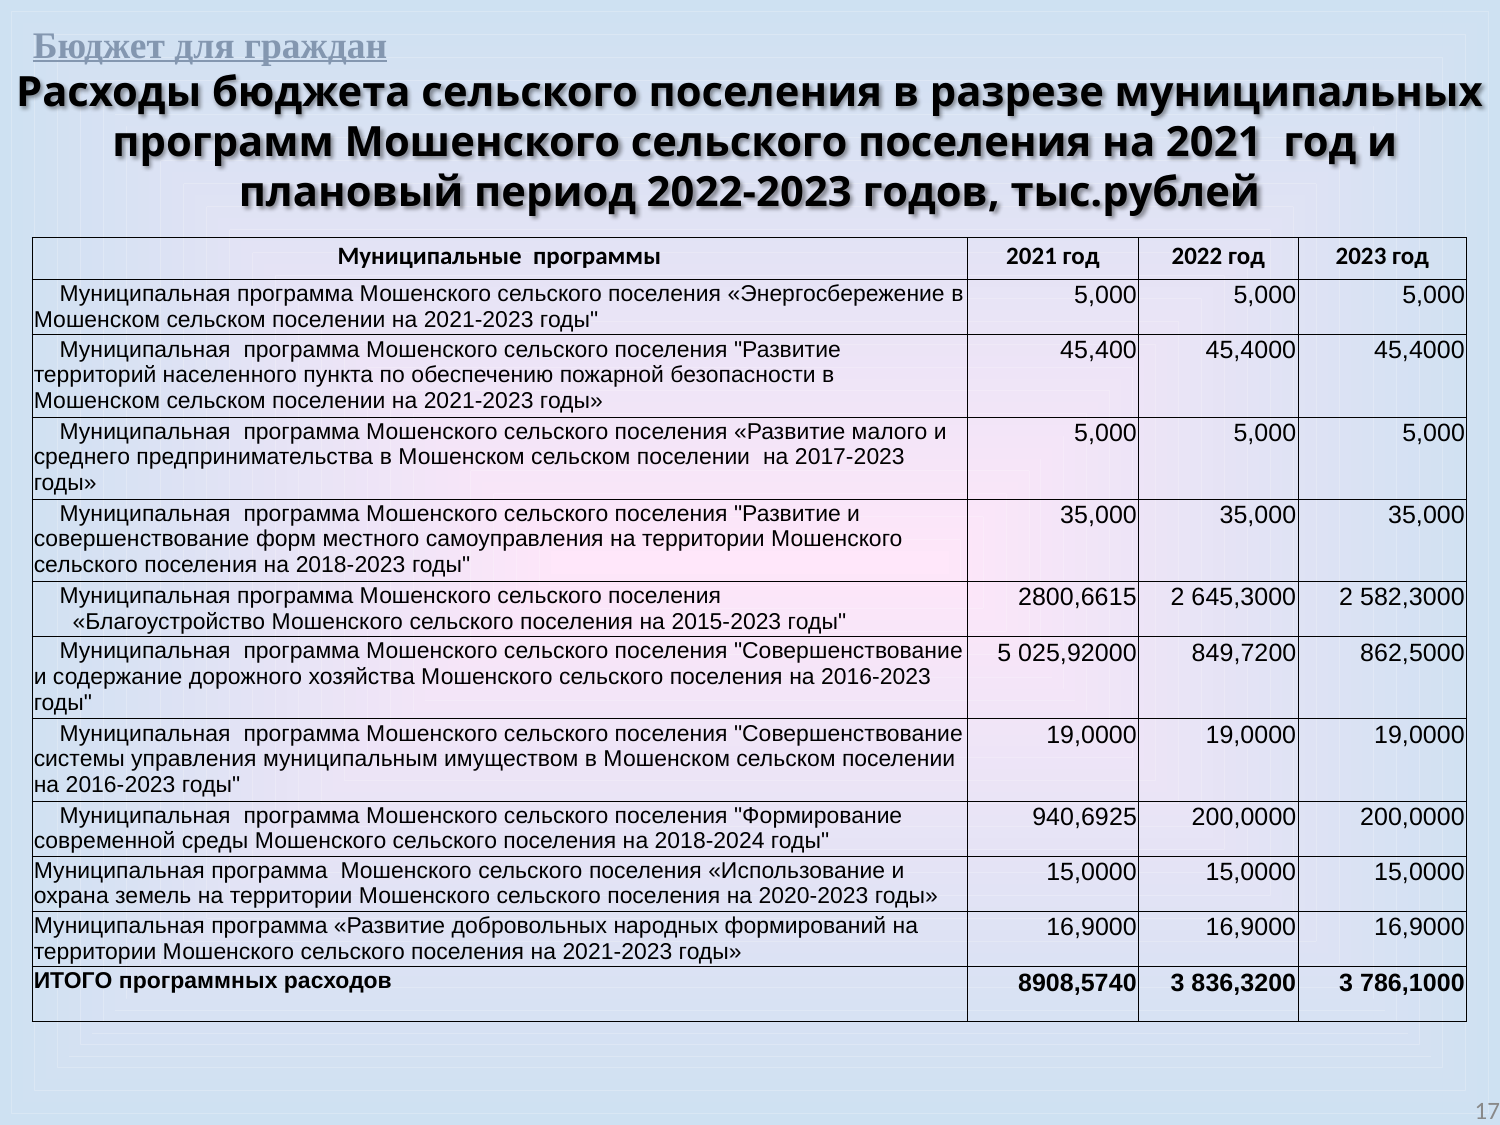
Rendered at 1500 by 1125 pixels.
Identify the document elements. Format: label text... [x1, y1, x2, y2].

table_cell 5,000 [968, 280, 1138, 334]
table_cell 35,000 [968, 500, 1138, 581]
table_cell Муниципальная программа Мошенского сельского поселения «Развитие малого и среднего предпринимательства в Мошенском сельском поселении на 2017-2023 годы» [33, 418, 967, 499]
slide_number 17 [1149, 1093, 1500, 1125]
table_cell Муниципальная программа Мошенского сельского поселения "Развитие территорий населенного пункта по обеспечению пожарной безопасности в Мошенском сельском поселении на 2021-2023 годы» [33, 335, 967, 417]
table_cell 19,0000 [1299, 719, 1466, 801]
table_cell 16,9000 [1299, 912, 1466, 966]
table_cell 35,000 [1139, 500, 1298, 581]
table_cell 15,0000 [1139, 857, 1298, 911]
table_cell Муниципальная программа Мошенского сельского поселения «Использование и охрана земель на территории Мошенского сельского поселения на 2020-2023 годы» [33, 857, 967, 911]
table_cell 2 645,3000 [1139, 582, 1298, 636]
table_cell 849,7200 [1139, 637, 1298, 718]
table_header 2023 год [1299, 238, 1466, 279]
text_box Расходы бюджета сельского поселения в разрезе муниципальных программ Мошенского сельского поселения на 2021 год и плановый период 2022-2023 годов, тыс.рублей [0, 57, 1500, 209]
table_cell 16,9000 [1139, 912, 1298, 966]
table_cell Муниципальная программа Мошенского сельского поселения "Формирование современной среды Мошенского сельского поселения на 2018-2024 годы" [33, 802, 967, 856]
table_header 2021 год [968, 238, 1138, 279]
table_cell Муниципальная программа Мошенского сельского поселения «Благоустройство Мошенского сельского поселения на 2015-2023 годы" [33, 582, 967, 636]
table_cell 45,4000 [1299, 335, 1466, 417]
text_box Бюджет для граждан [18, 13, 403, 73]
table_cell Муниципальная программа «Развитие добровольных народных формирований на территории Мошенского сельского поселения на 2021-2023 годы» [33, 912, 967, 966]
table_cell Муниципальная программа Мошенского сельского поселения «Энергосбережение в Мошенском сельском поселении на 2021-2023 годы" [33, 280, 967, 334]
table_header 2022 год [1139, 238, 1298, 279]
table_cell Муниципальная программа Мошенского сельского поселения "Совершенствование системы управления муниципальным имуществом в Мошенском сельском поселении на 2016-2023 годы" [33, 719, 967, 801]
table_cell 2 582,3000 [1299, 582, 1466, 636]
table_cell 19,0000 [1139, 719, 1298, 801]
table_cell 3 836,3200 [1139, 967, 1298, 1021]
table_cell 200,0000 [1299, 802, 1466, 856]
table_header Муниципальные программы [33, 238, 967, 279]
table_cell 200,0000 [1139, 802, 1298, 856]
table_cell Муниципальная программа Мошенского сельского поселения "Развитие и совершенствование форм местного самоуправления на территории Мошенского сельского поселения на 2018-2023 годы" [33, 500, 967, 581]
table_cell 862,5000 [1299, 637, 1466, 718]
table_cell 5,000 [1299, 418, 1466, 499]
table_cell 2800,6615 [968, 582, 1138, 636]
table_cell 45,400 [968, 335, 1138, 417]
table_cell 5,000 [968, 418, 1138, 499]
table_cell 8908,5740 [968, 967, 1138, 1021]
table_cell 45,4000 [1139, 335, 1298, 417]
table_cell 15,0000 [1299, 857, 1466, 911]
table_cell 35,000 [1299, 500, 1466, 581]
table_cell 5 025,92000 [968, 637, 1138, 718]
table_cell 3 786,1000 [1299, 967, 1466, 1021]
table_cell 19,0000 [968, 719, 1138, 801]
table_cell 15,0000 [968, 857, 1138, 911]
table_cell 5,000 [1299, 280, 1466, 334]
table_cell 16,9000 [968, 912, 1138, 966]
table_cell 5,000 [1139, 280, 1298, 334]
table_cell 5,000 [1139, 418, 1298, 499]
table_cell 940,6925 [968, 802, 1138, 856]
table_cell ИТОГО программных расходов [33, 967, 967, 1021]
table_cell Муниципальная программа Мошенского сельского поселения "Совершенствование и содержание дорожного хозяйства Мошенского сельского поселения на 2016-2023 годы" [33, 637, 967, 718]
